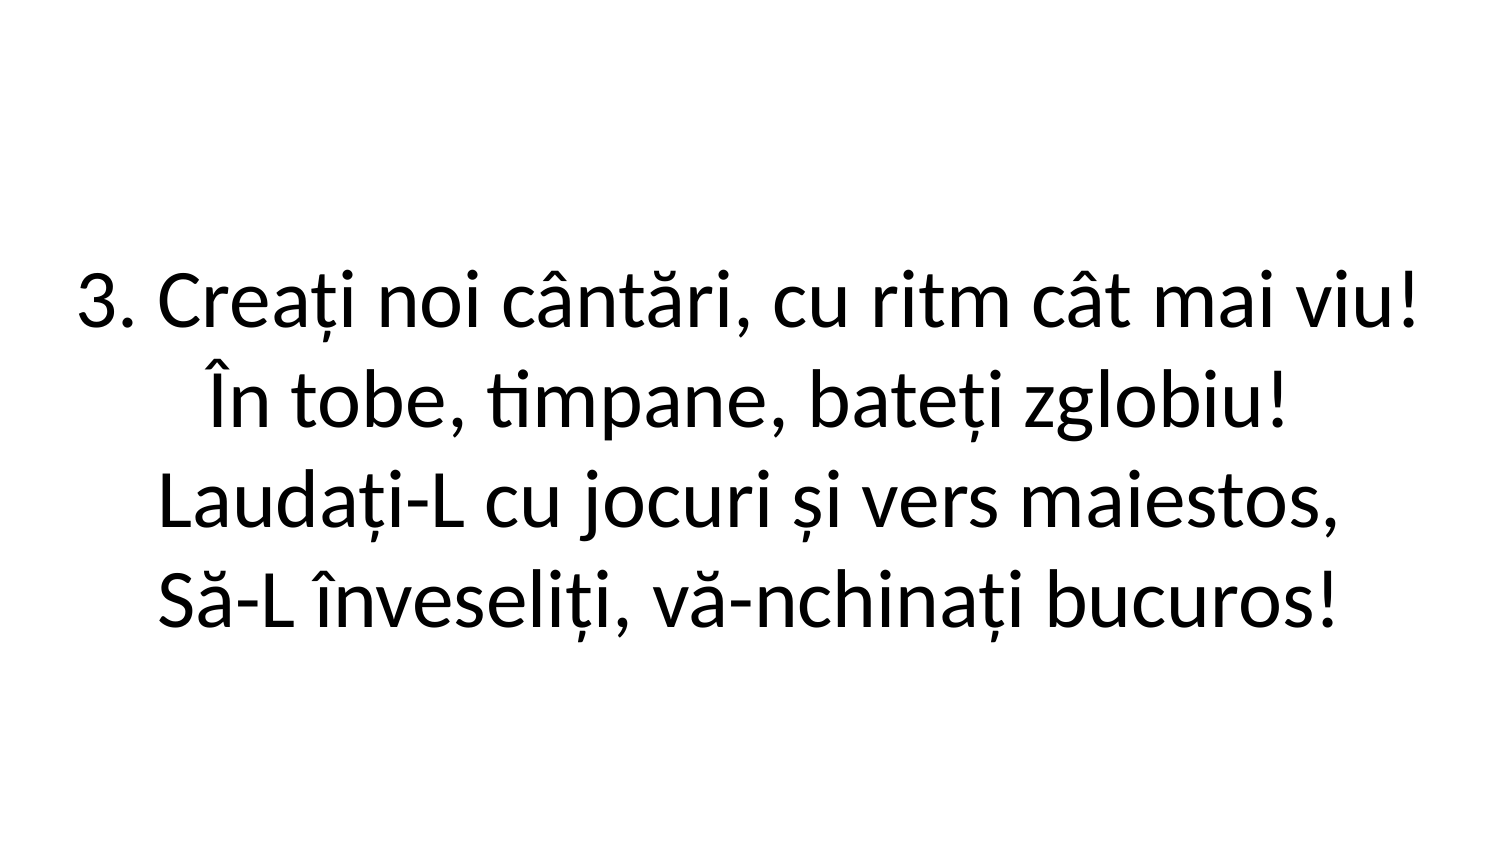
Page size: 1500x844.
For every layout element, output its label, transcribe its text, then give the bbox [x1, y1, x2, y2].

text_box 3. Creați noi cântări, cu ritm cât mai viu! În tobe, timpane, bateți zglobiu! Laudați-L cu jocuri și vers maiestos, Să-L înveseliți, vă-nchinați bucuros! [60, 192, 1440, 652]
